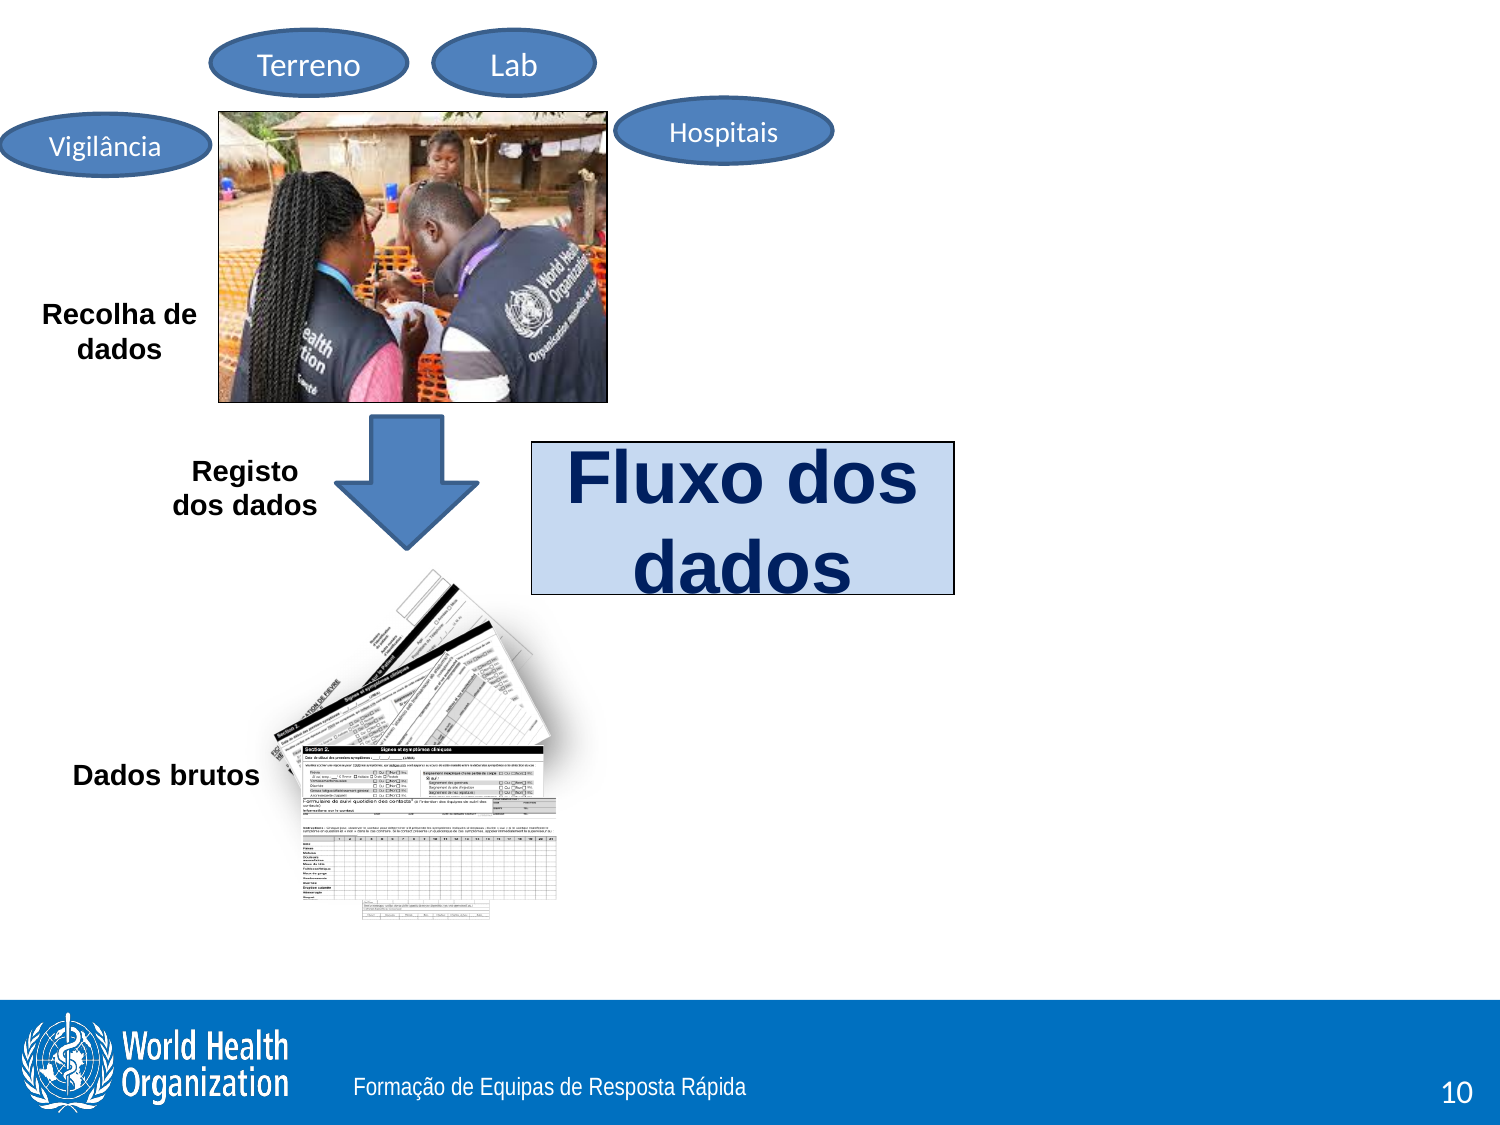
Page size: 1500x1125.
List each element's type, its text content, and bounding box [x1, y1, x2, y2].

text_box Vigilância [0, 111, 213, 179]
text_box Registo dos dados [147, 444, 343, 530]
text_box [343, 414, 480, 551]
text_box Hospitais [613, 95, 835, 166]
picture [266, 564, 559, 920]
text_box Lab [431, 27, 598, 98]
text_box Recolha de dados [19, 288, 214, 373]
text_box Dados brutos [55, 748, 276, 799]
title Fluxo dos dados [531, 442, 955, 595]
picture [21, 1012, 288, 1113]
picture [219, 111, 607, 402]
text_box Terreno [208, 27, 410, 98]
